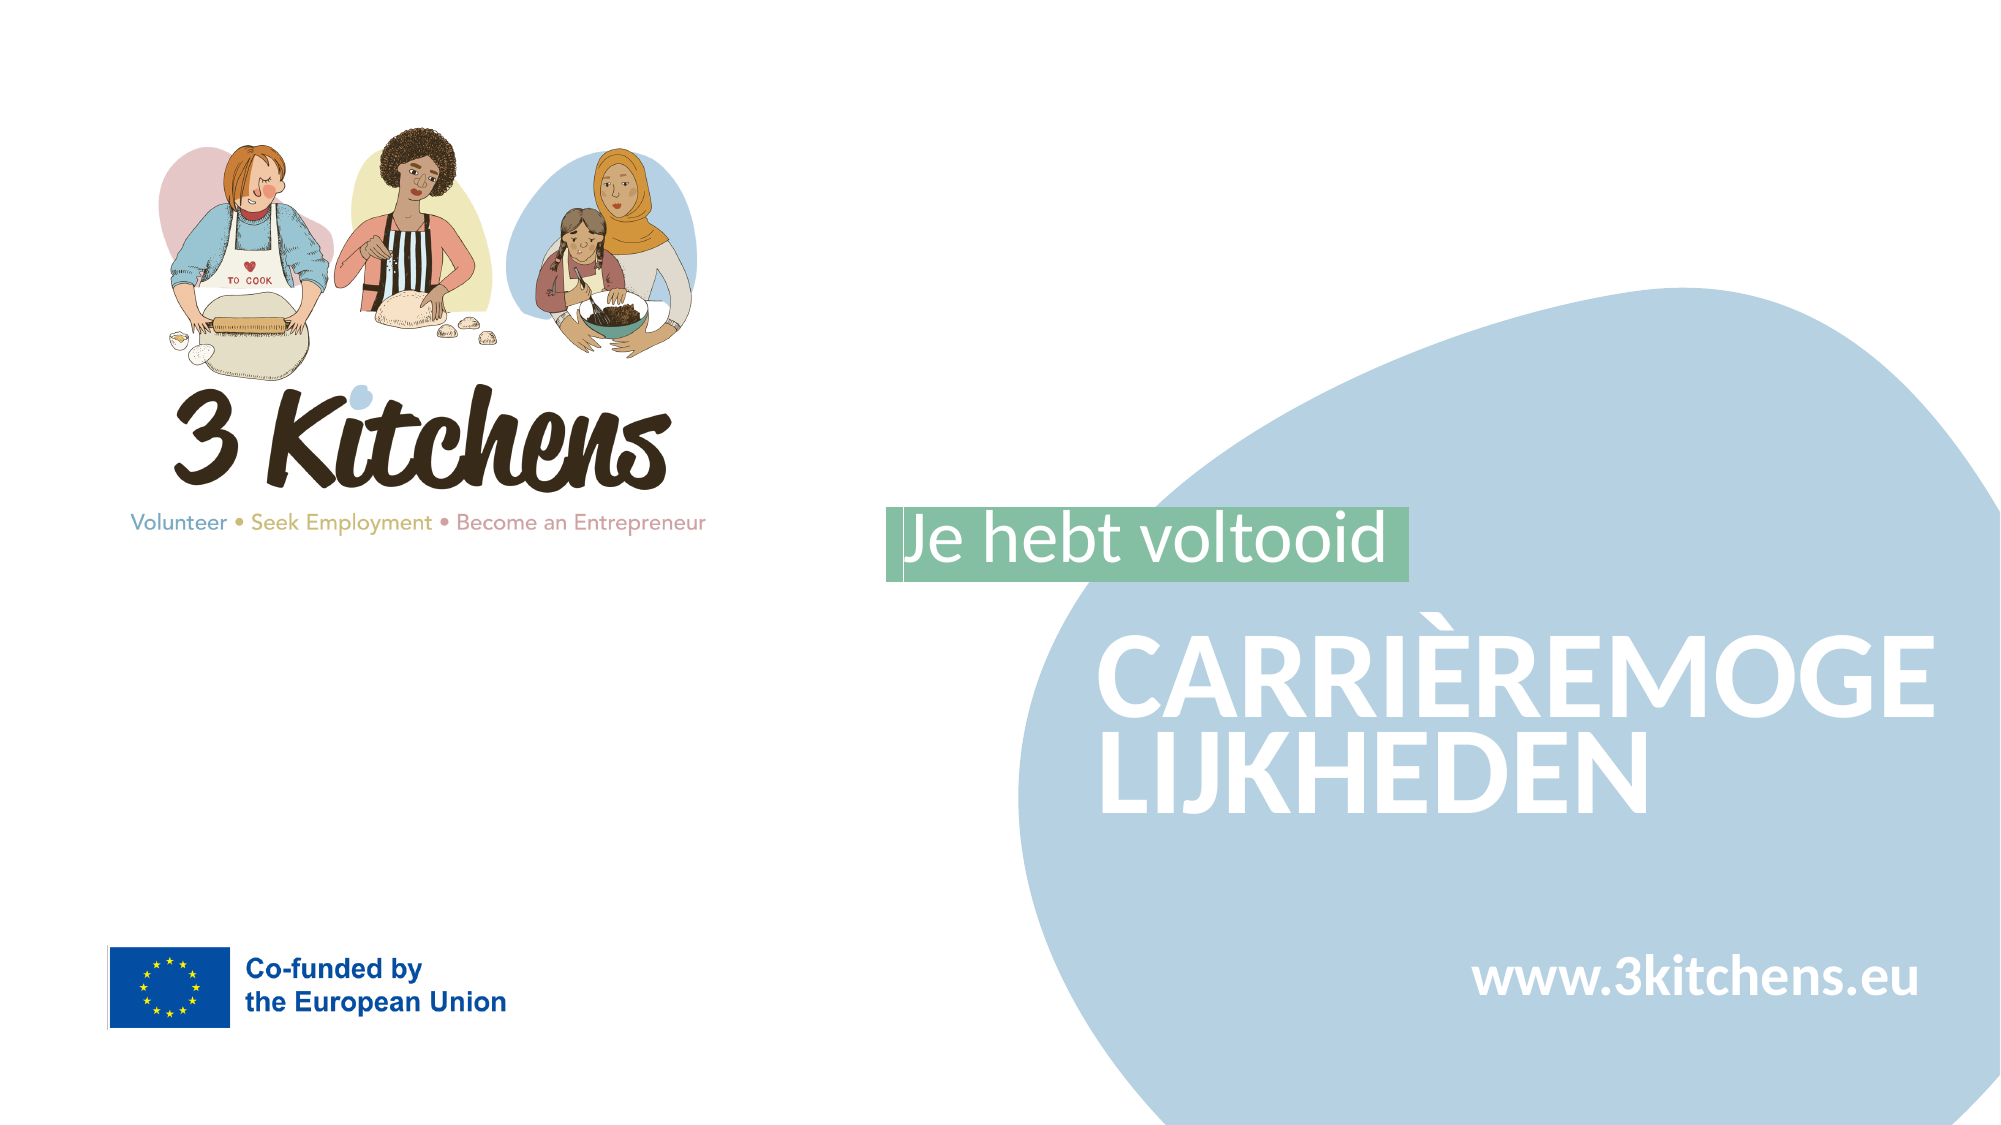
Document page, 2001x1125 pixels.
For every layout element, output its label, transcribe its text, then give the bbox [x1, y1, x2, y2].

picture [104, 942, 536, 1033]
list Je hebt voltooid. [871, 395, 1642, 682]
picture [94, 75, 769, 563]
text_box CARRIÈREMOGELIJKHEDEN [1081, 639, 1967, 754]
text_box www.3kitchens.eu [1456, 937, 2000, 1058]
